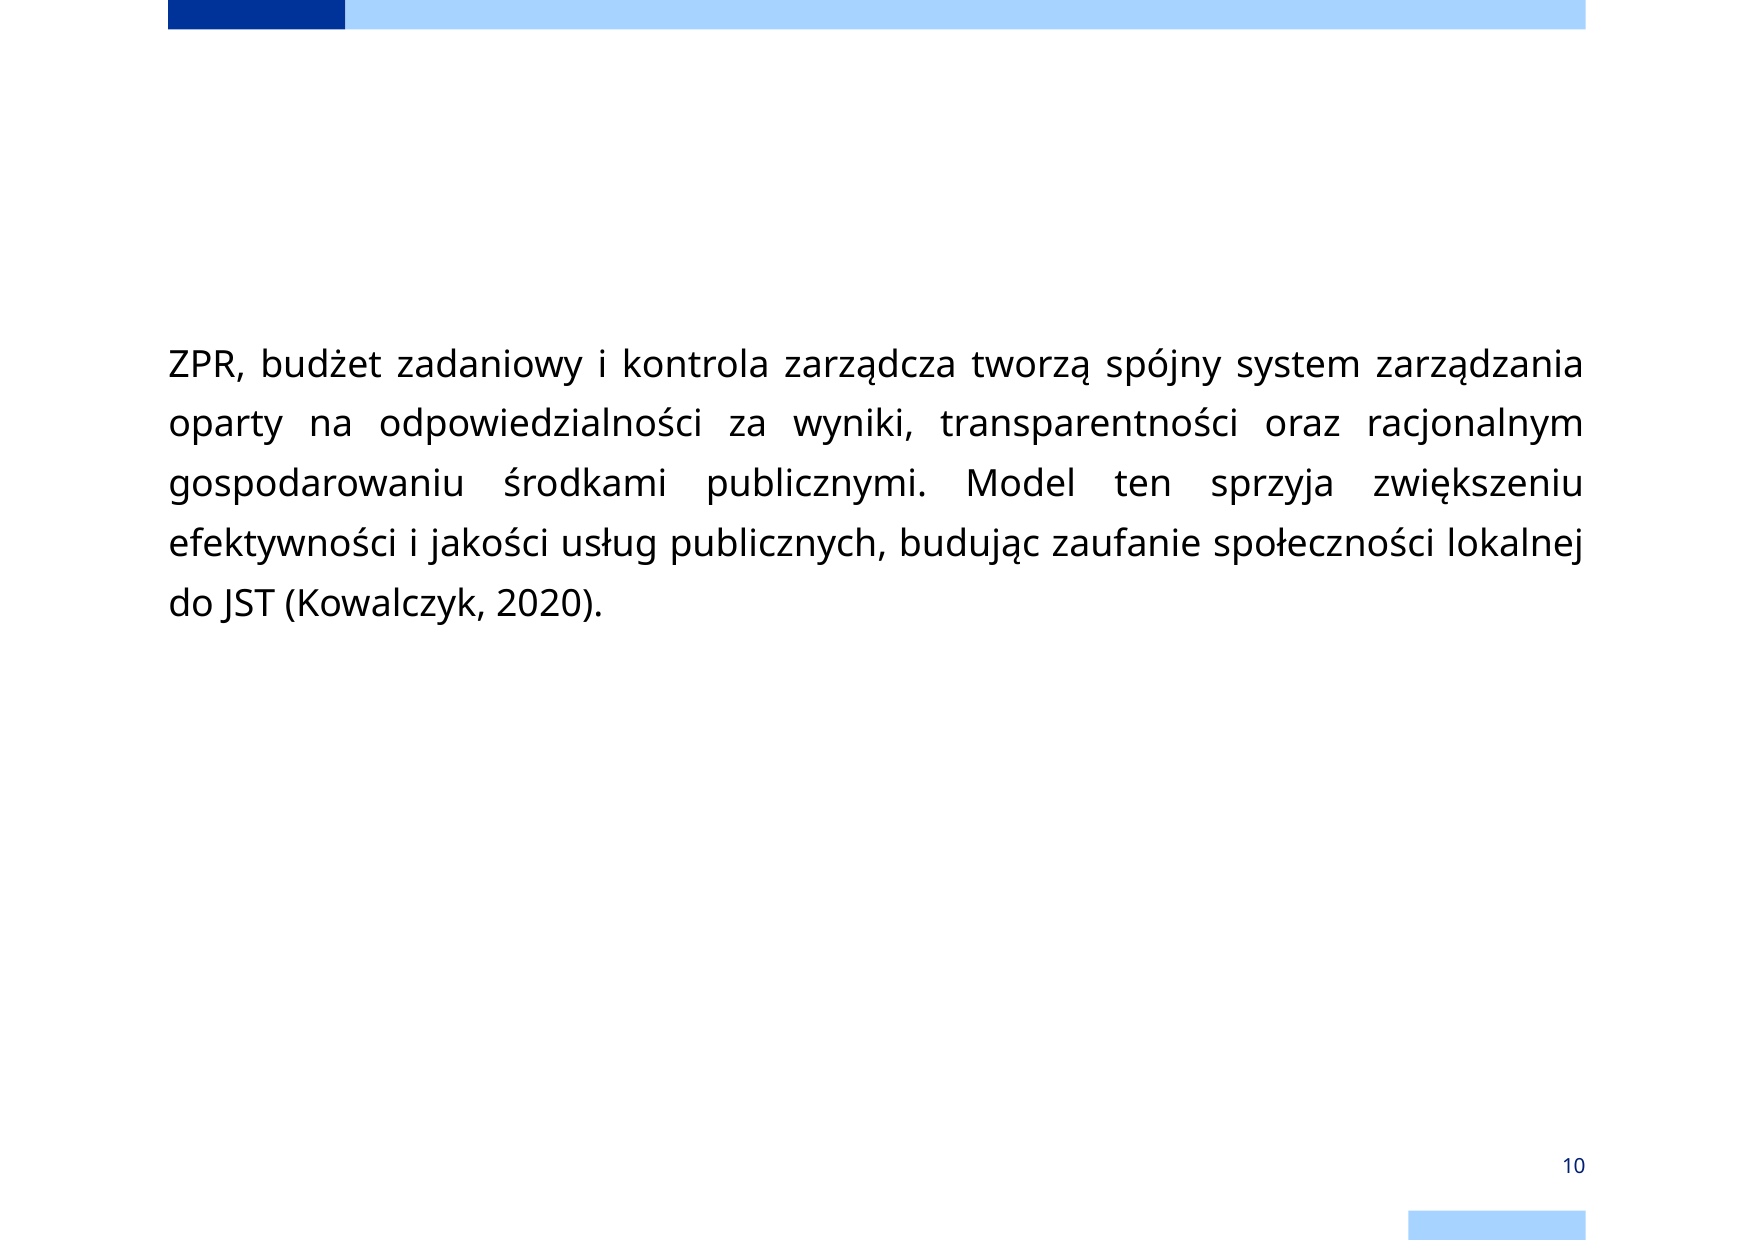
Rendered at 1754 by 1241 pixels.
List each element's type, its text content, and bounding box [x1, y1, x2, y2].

list ZPR, budżet zadaniowy i kontrola zarządcza tworzą spójny system zarządzania oparty na odpowiedzialności za wyniki, transparentności oraz racjonalnym gospodarowaniu środkami publicznymi. Model ten sprzyja zwiększeniu efektywności i jakości usług publicznych, budując zaufanie społeczności lokalnej do JST (Kowalczyk, 2020). [168, 324, 1586, 1093]
slide_number ‹#› [1408, 1151, 1586, 1182]
